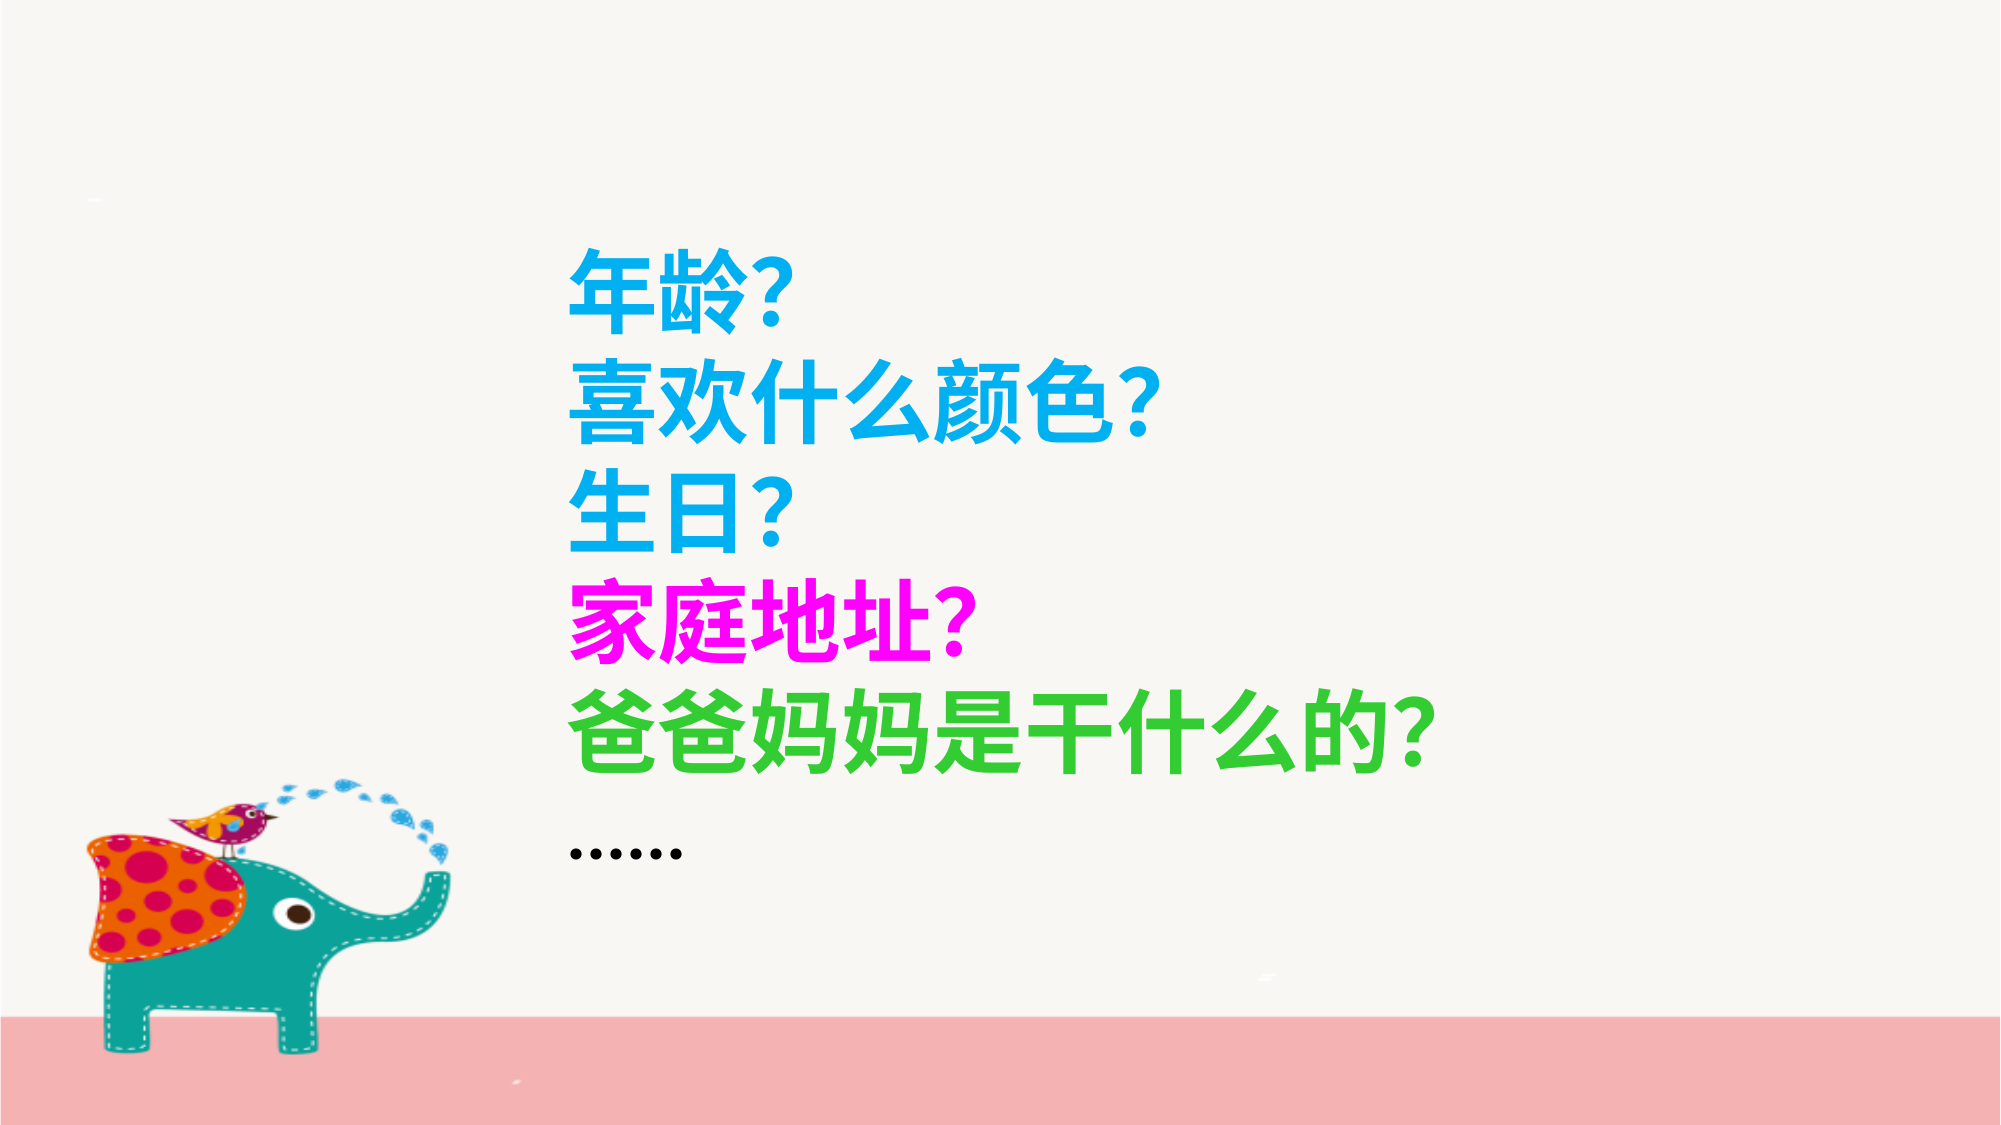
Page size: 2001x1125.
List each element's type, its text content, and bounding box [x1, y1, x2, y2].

text_box 年龄？ 喜欢什么颜色？ 生日？ 家庭地址？ 爸爸妈妈是干什么的？ ...... [551, 137, 1579, 882]
picture [0, 0, 2001, 1125]
